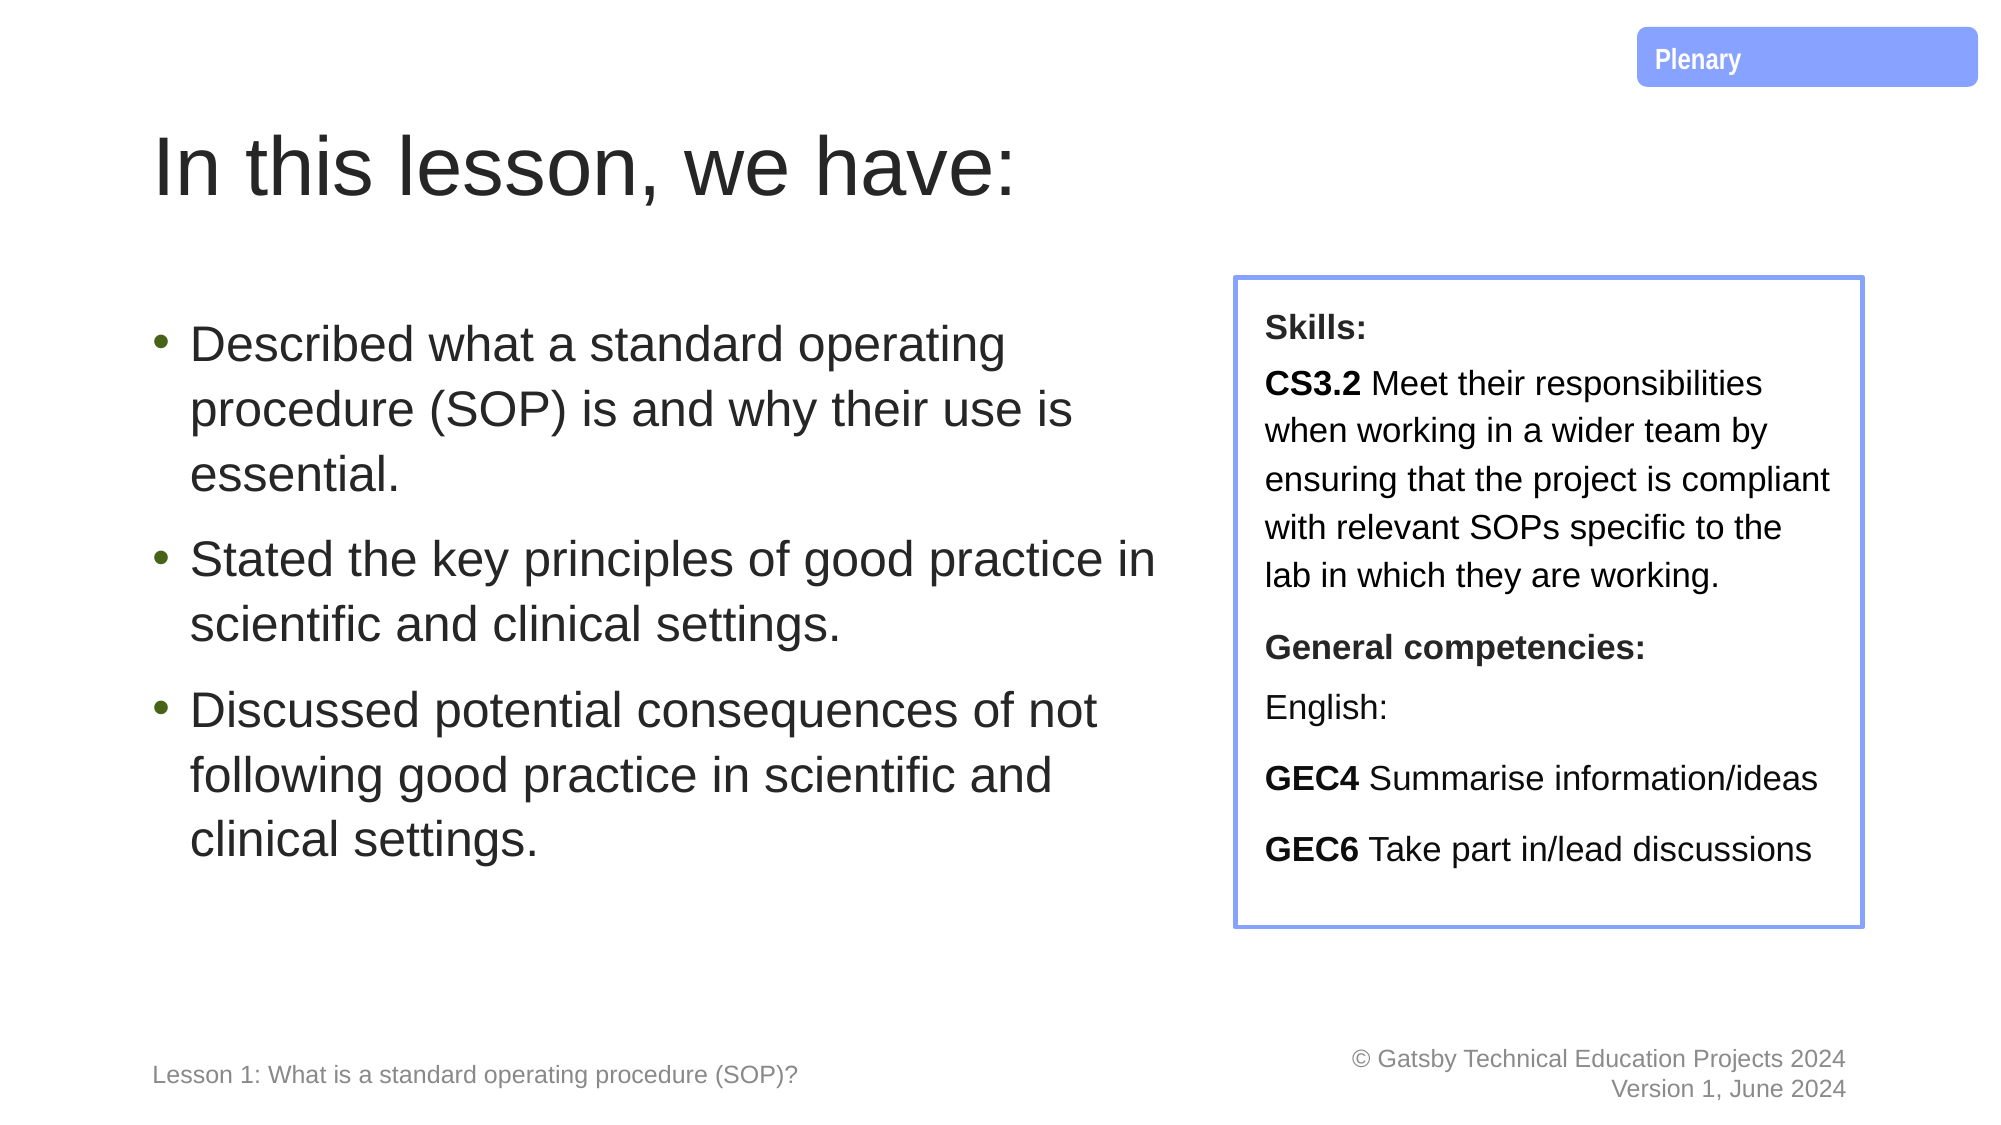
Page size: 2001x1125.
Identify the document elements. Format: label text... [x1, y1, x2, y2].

list Lesson 1: What is a standard operating procedure (SOP)? [137, 1042, 829, 1103]
text_box Skills: CS3.2 Meet their responsibilities when working in a wider team by ensuring that the project is compliant with relevant SOPs specific to the lab in which they are working. General competencies: English: GEC4 Summarise information/ideas GEC6 Take part in/lead discussions [1235, 277, 1863, 928]
list Described what a standard operating procedure (SOP) is and why their use is essential. Stated the key principles of good practice in scientific and clinical settings. Discussed potential consequences of not following good practice in scientific and clinical settings. [137, 299, 1188, 1014]
text_box Plenary [1637, 26, 1979, 87]
title In this lesson, we have: [137, 59, 1863, 278]
